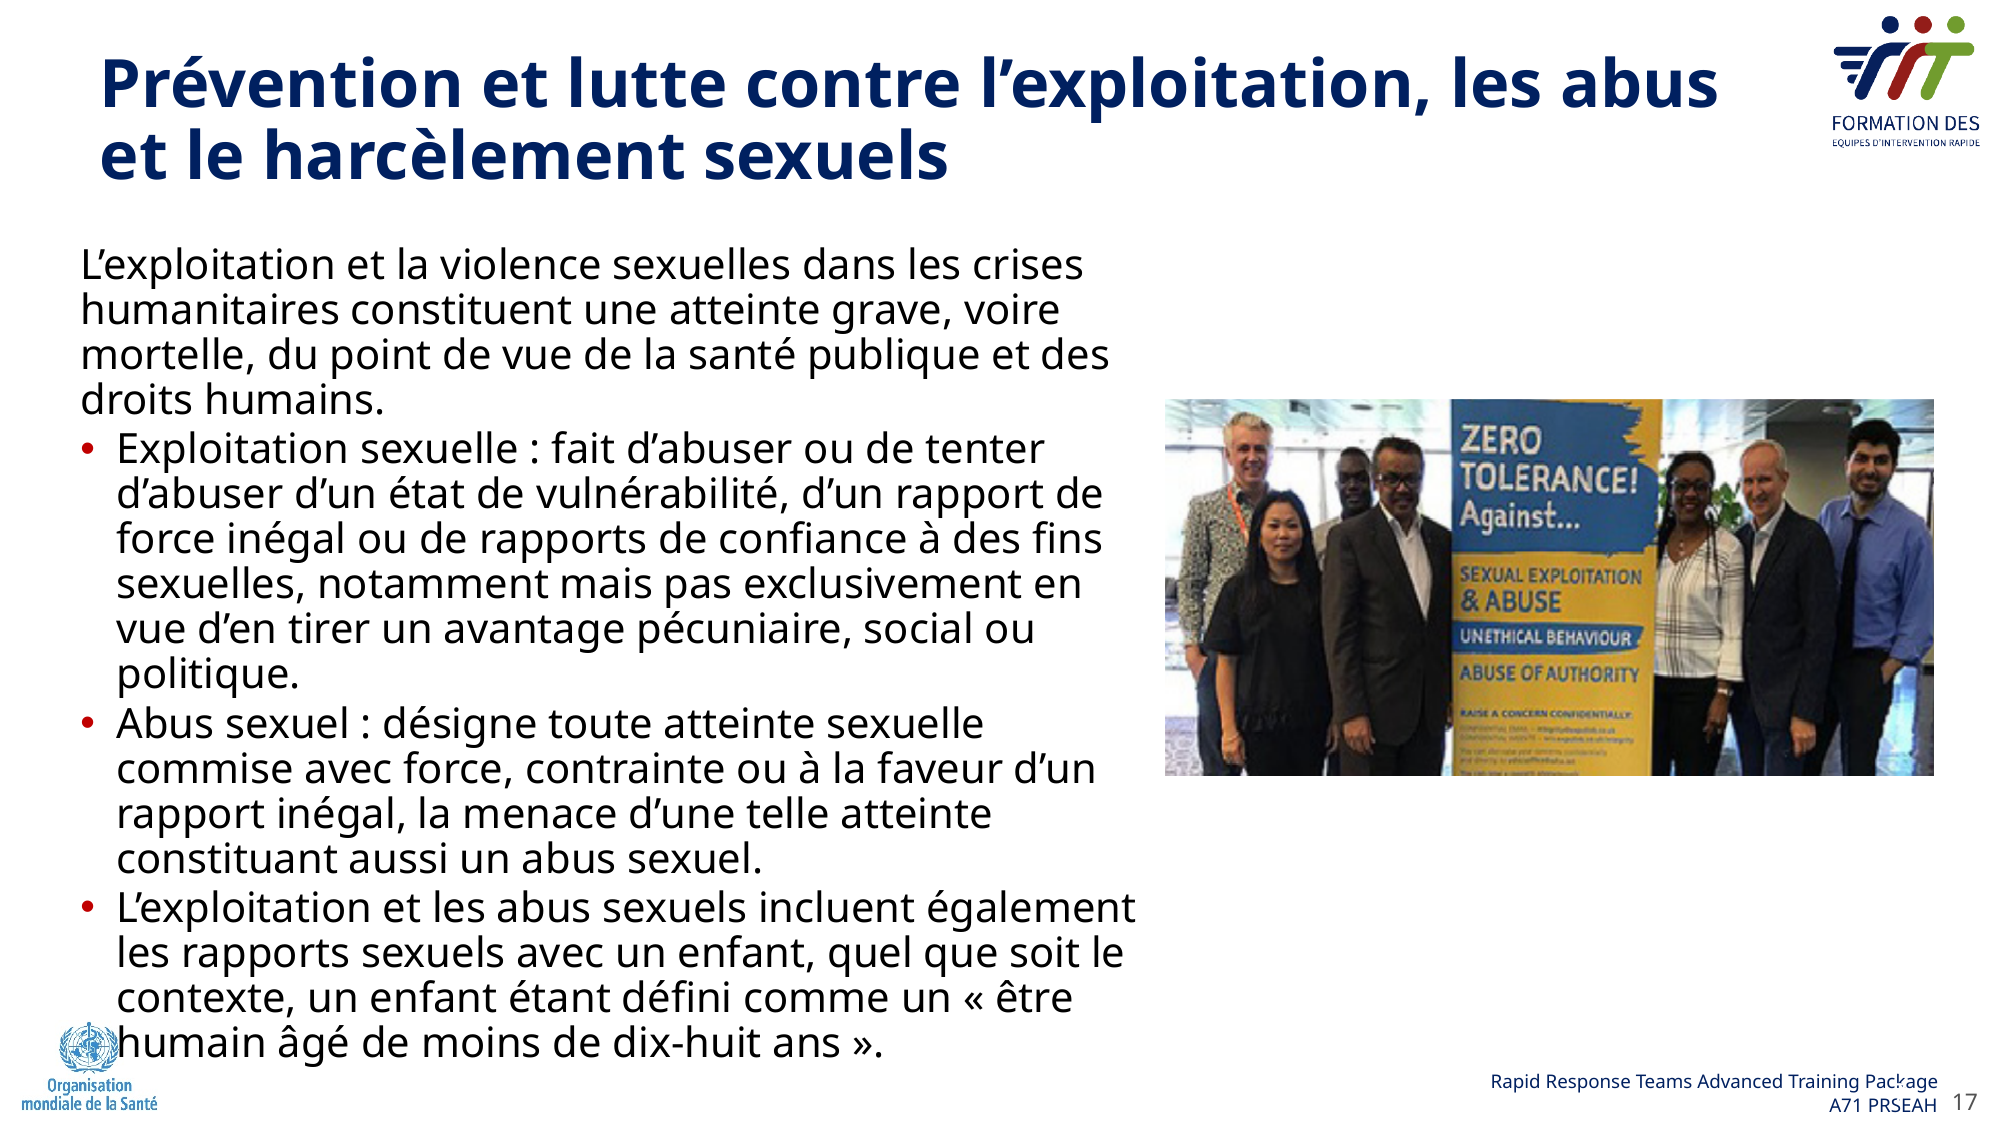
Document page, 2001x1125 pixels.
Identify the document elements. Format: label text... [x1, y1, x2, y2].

slide_number 17 [1882, 1037, 1930, 1092]
title Prévention et lutte contre l’exploitation, les abus et le harcèlement sexuels [91, 38, 1791, 206]
picture [1832, 15, 1980, 148]
picture [1162, 396, 1935, 776]
picture [20, 1020, 158, 1111]
list L’exploitation et la violence sexuelles dans les crises humanitaires constituent une atteinte grave, voire mortelle, du point de vue de la santé publique et des droits humains. Exploitation sexuelle : fait d’abuser ou de tenter d’abuser d’un état de vulnérabilité, d’un rapport de force inégal ou de rapports de confiance à des fins sexuelles, notamment mais pas exclusivement en vue d’en tirer un avantage pécuniaire, social ou politique. Abus sexuel : désigne toute atteinte sexuelle commise avec force, contrainte ou à la faveur d’un rapport inégal, la menace d’une telle atteinte constituant aussi un abus sexuel. L’exploitation et les abus sexuels incluent également les rapports sexuels avec un enfant, quel que soit le contexte, un enfant étant défini comme un « être humain âgé de moins de dix-huit ans ». [74, 237, 1147, 1039]
